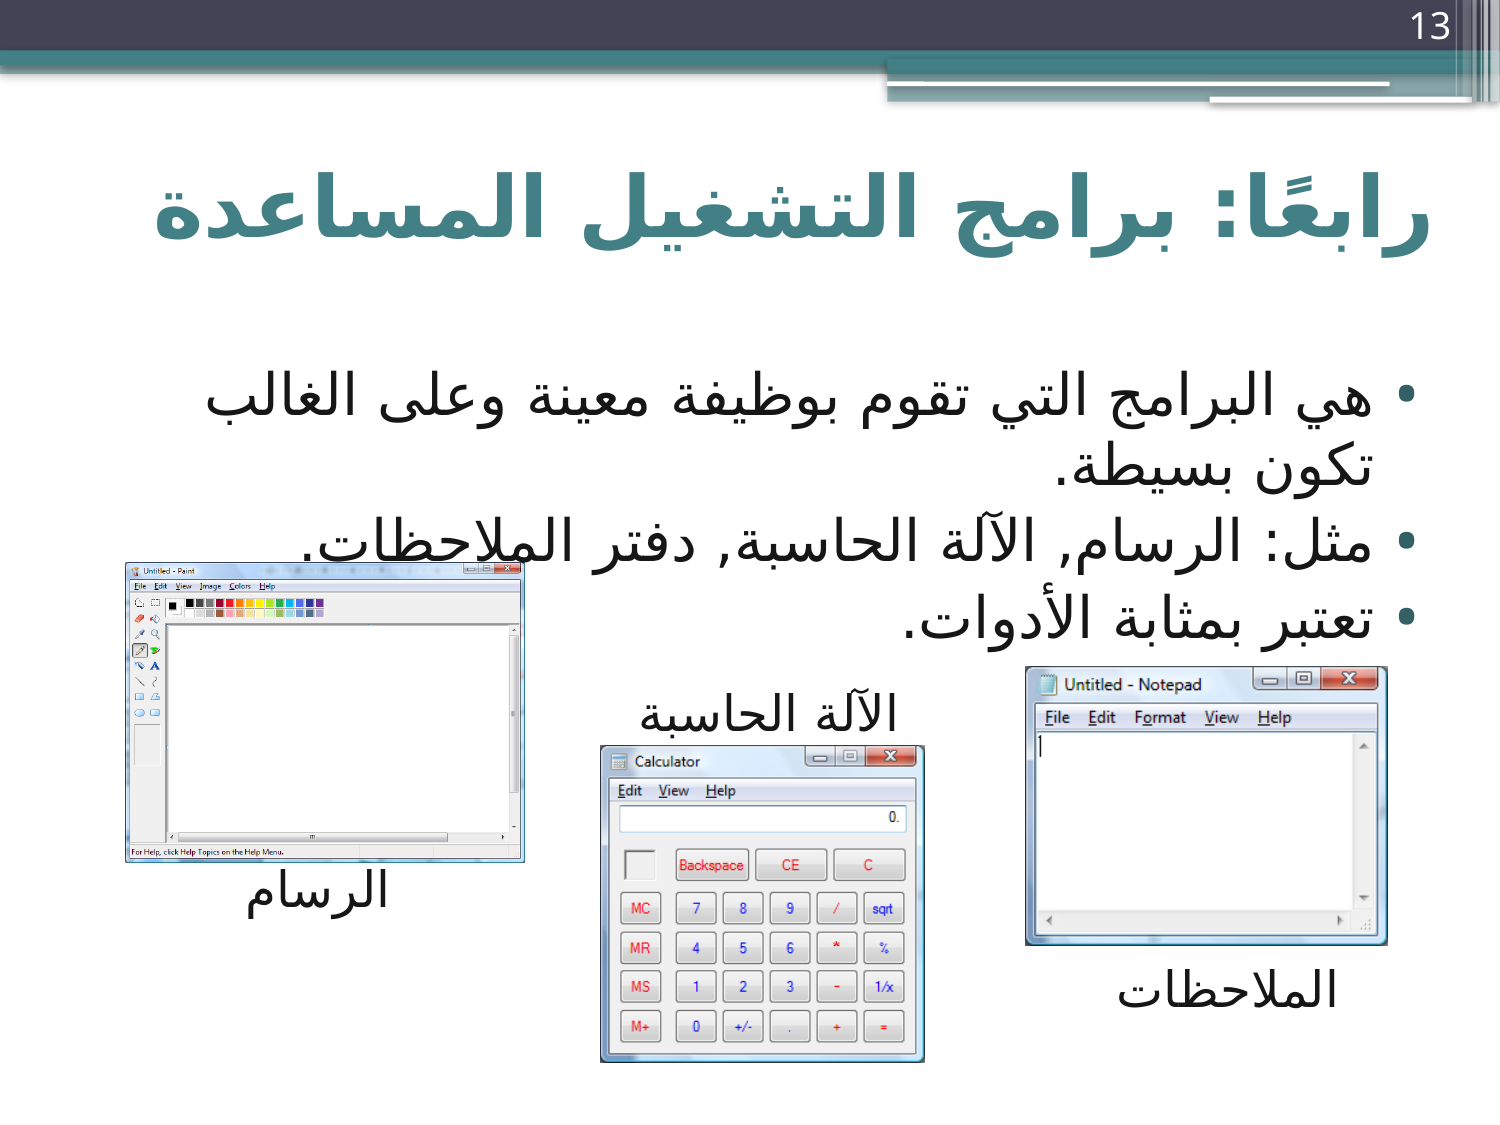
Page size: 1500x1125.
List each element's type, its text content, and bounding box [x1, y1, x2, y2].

text_box الآلة الحاسبة [623, 674, 915, 742]
list هي البرامج التي تقوم بوظيفة معينة وعلى الغالب تكون بسيطة. مثل: الرسام, الآلة الحاسبة, دفتر الملاحظات. تعتبر بمثابة الأدوات. [99, 350, 1450, 630]
slide_number 13 [1341, 0, 1466, 61]
text_box [74, 99, 1425, 288]
title رابعًا: برامج التشغيل المساعدة [99, 75, 1450, 263]
picture [1024, 666, 1388, 946]
picture [599, 744, 926, 1064]
picture [124, 562, 526, 863]
text_box الملاحظات [1102, 955, 1354, 1025]
text_box الرسام [230, 874, 406, 925]
